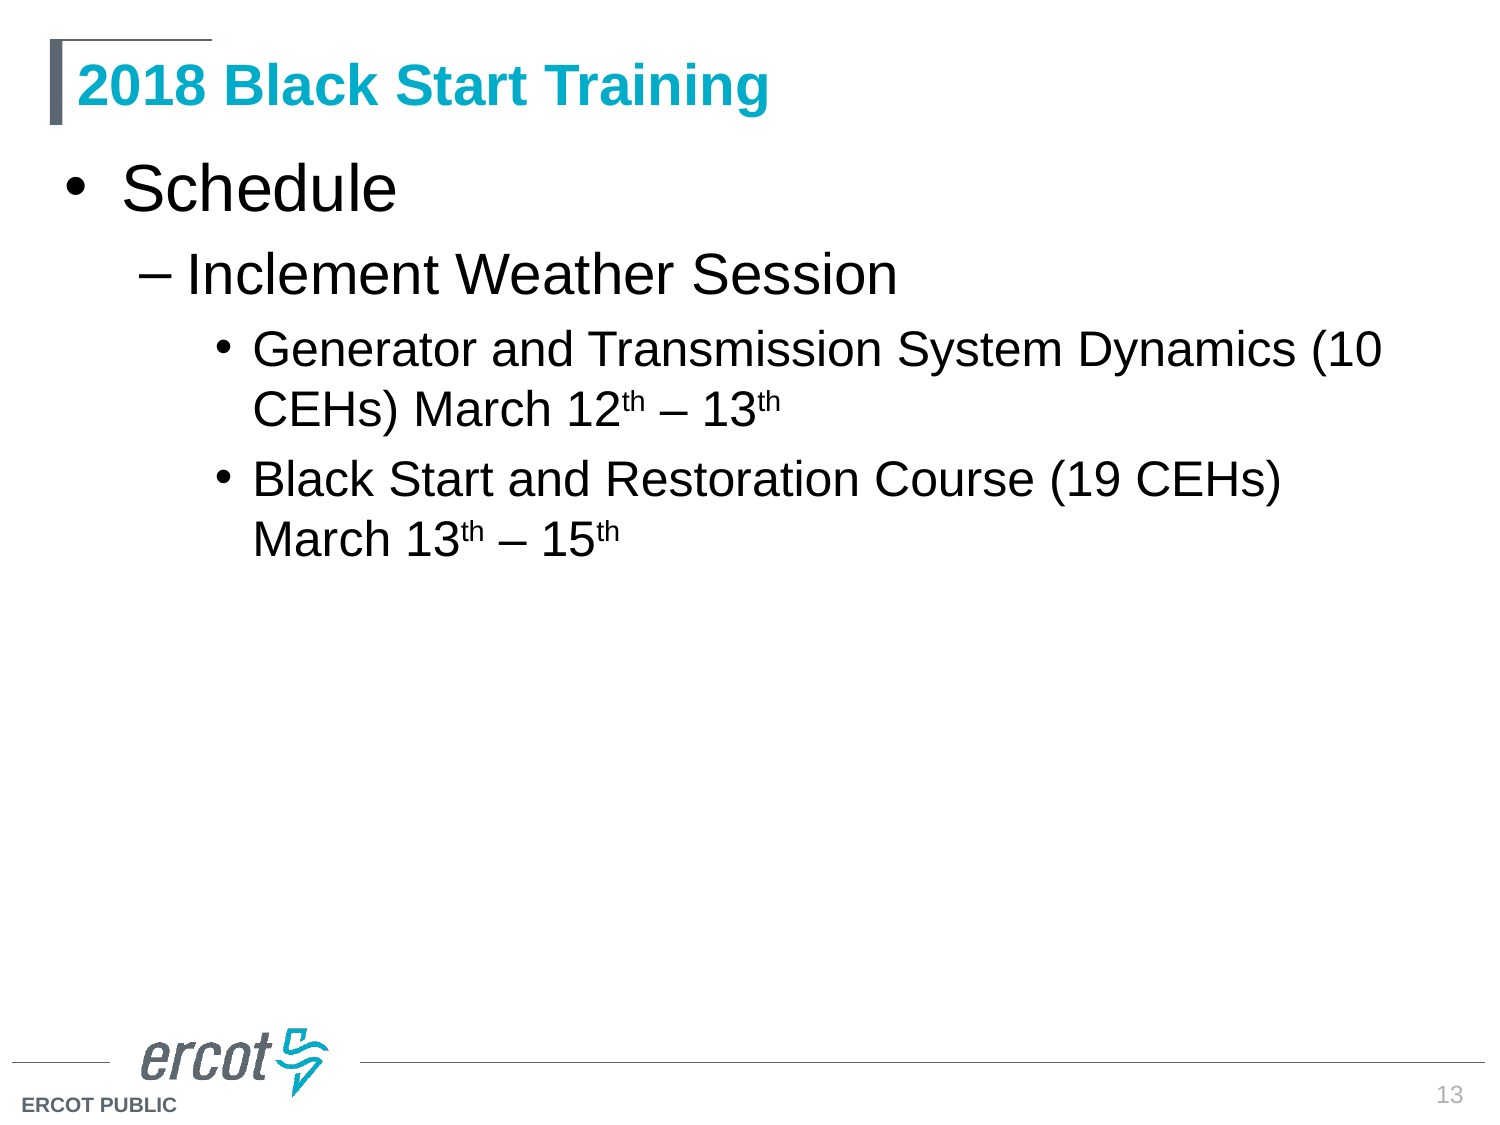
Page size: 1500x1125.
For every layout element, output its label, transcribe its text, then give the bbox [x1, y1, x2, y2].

picture [137, 1050, 332, 1100]
list Schedule Inclement Weather Session Generator and Transmission System Dynamics (10 CEHs) March 12th – 13th Black Start and Restoration Course (19 CEHs) March 13th – 15th [50, 137, 1450, 1050]
slide_number 13 [1412, 1076, 1488, 1112]
title 2018 Black Start Training [62, 39, 1450, 125]
